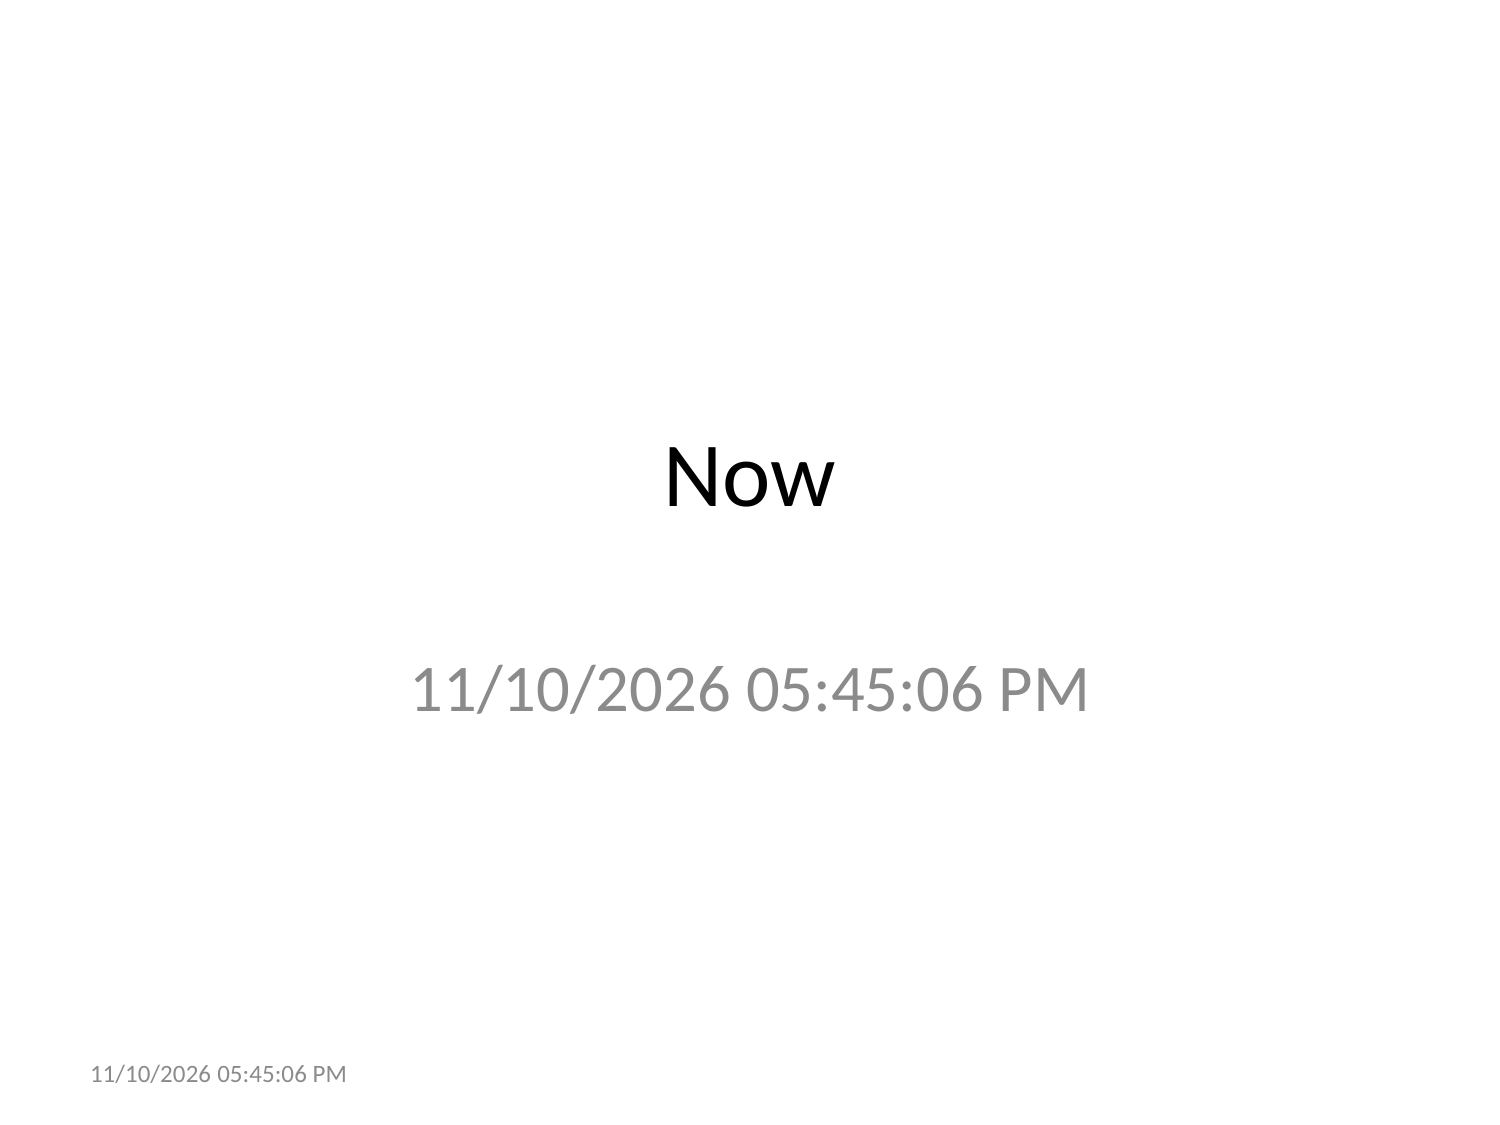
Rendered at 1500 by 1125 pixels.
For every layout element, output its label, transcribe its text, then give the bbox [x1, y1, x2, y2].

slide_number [75, 1042, 425, 1103]
subtitle 2011-12-19 10:20:04 AM [225, 637, 1275, 925]
title Now [112, 349, 1388, 591]
